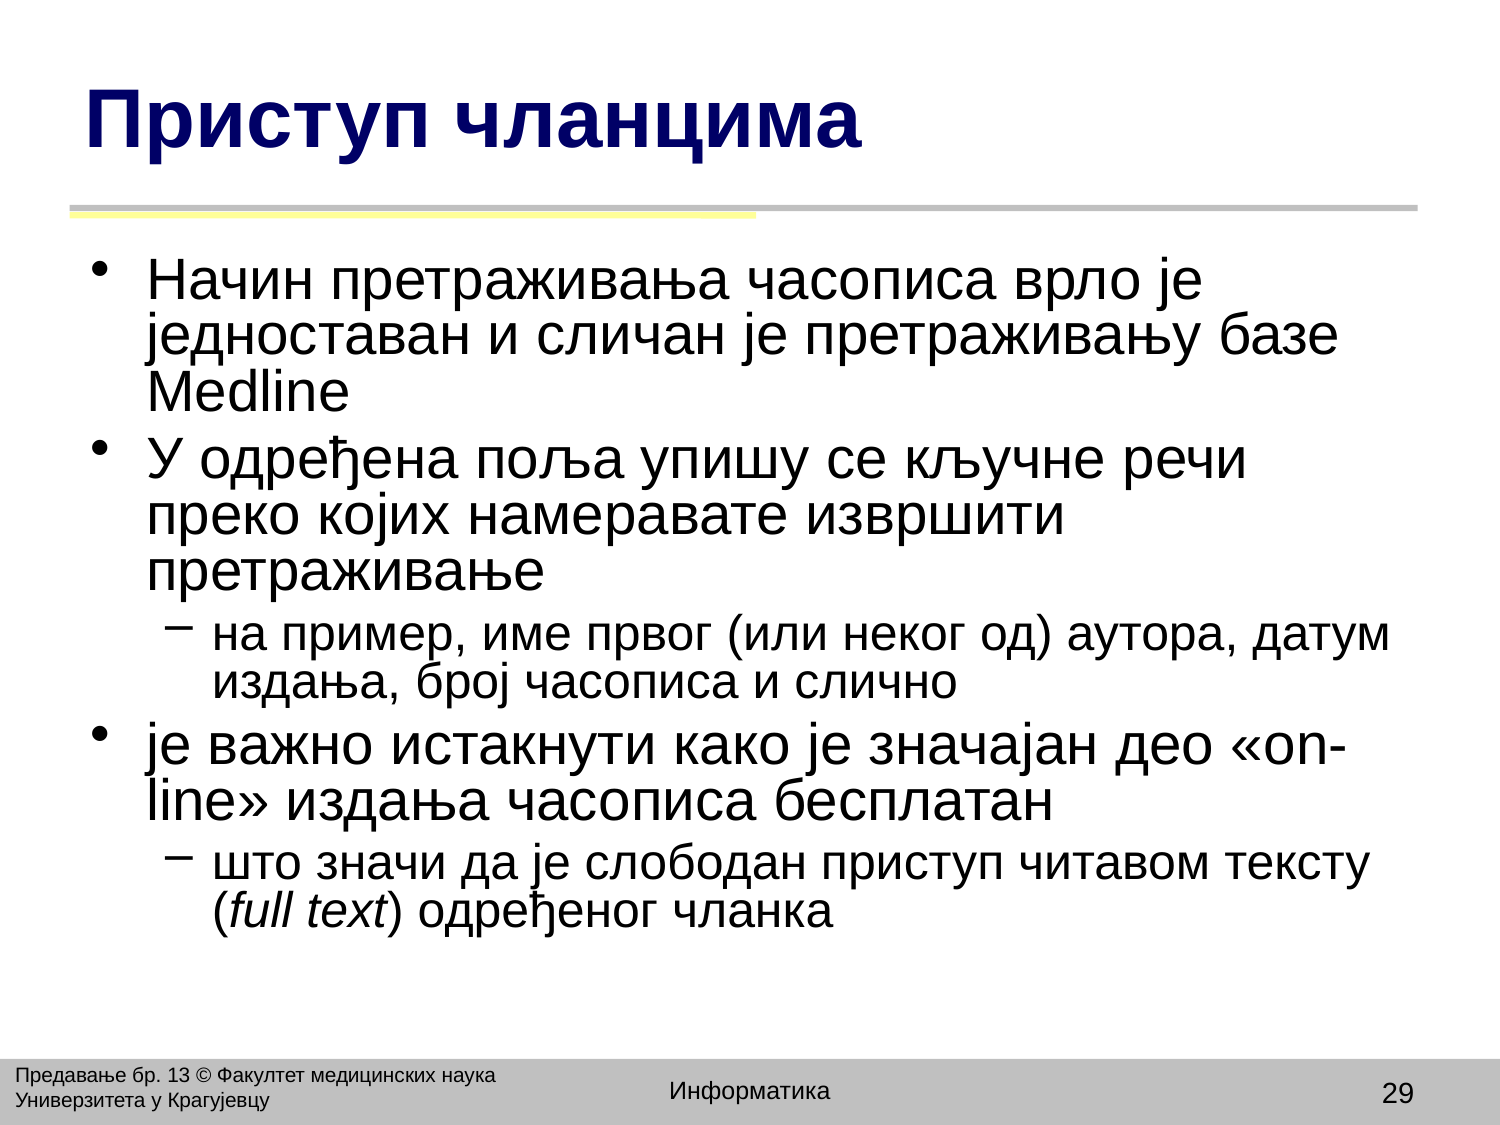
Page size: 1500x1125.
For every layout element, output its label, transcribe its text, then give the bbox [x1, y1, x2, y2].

slide_number 29 [1079, 1066, 1430, 1125]
list Начин претраживања часописа врло је једноставан и сличан је претраживању базе Medline У одређена поља упишу се кључне речи преко којих намеравате извршити претраживање на пример, име првог (или неког од) аутора, датум издања, број часописа и слично је важно истакнути како је значајан део «on-line» издања часописа бесплатан што значи да је слободан приступ читавом тексту (full text) одређеног чланка [74, 246, 1426, 1023]
footer Информатика [512, 1066, 988, 1125]
title Приступ чланцима [69, 19, 1426, 208]
slide_number Предавање бр. 13 © Факултет медицинских наука Универзитета у Крагујевцу [0, 1053, 617, 1108]
